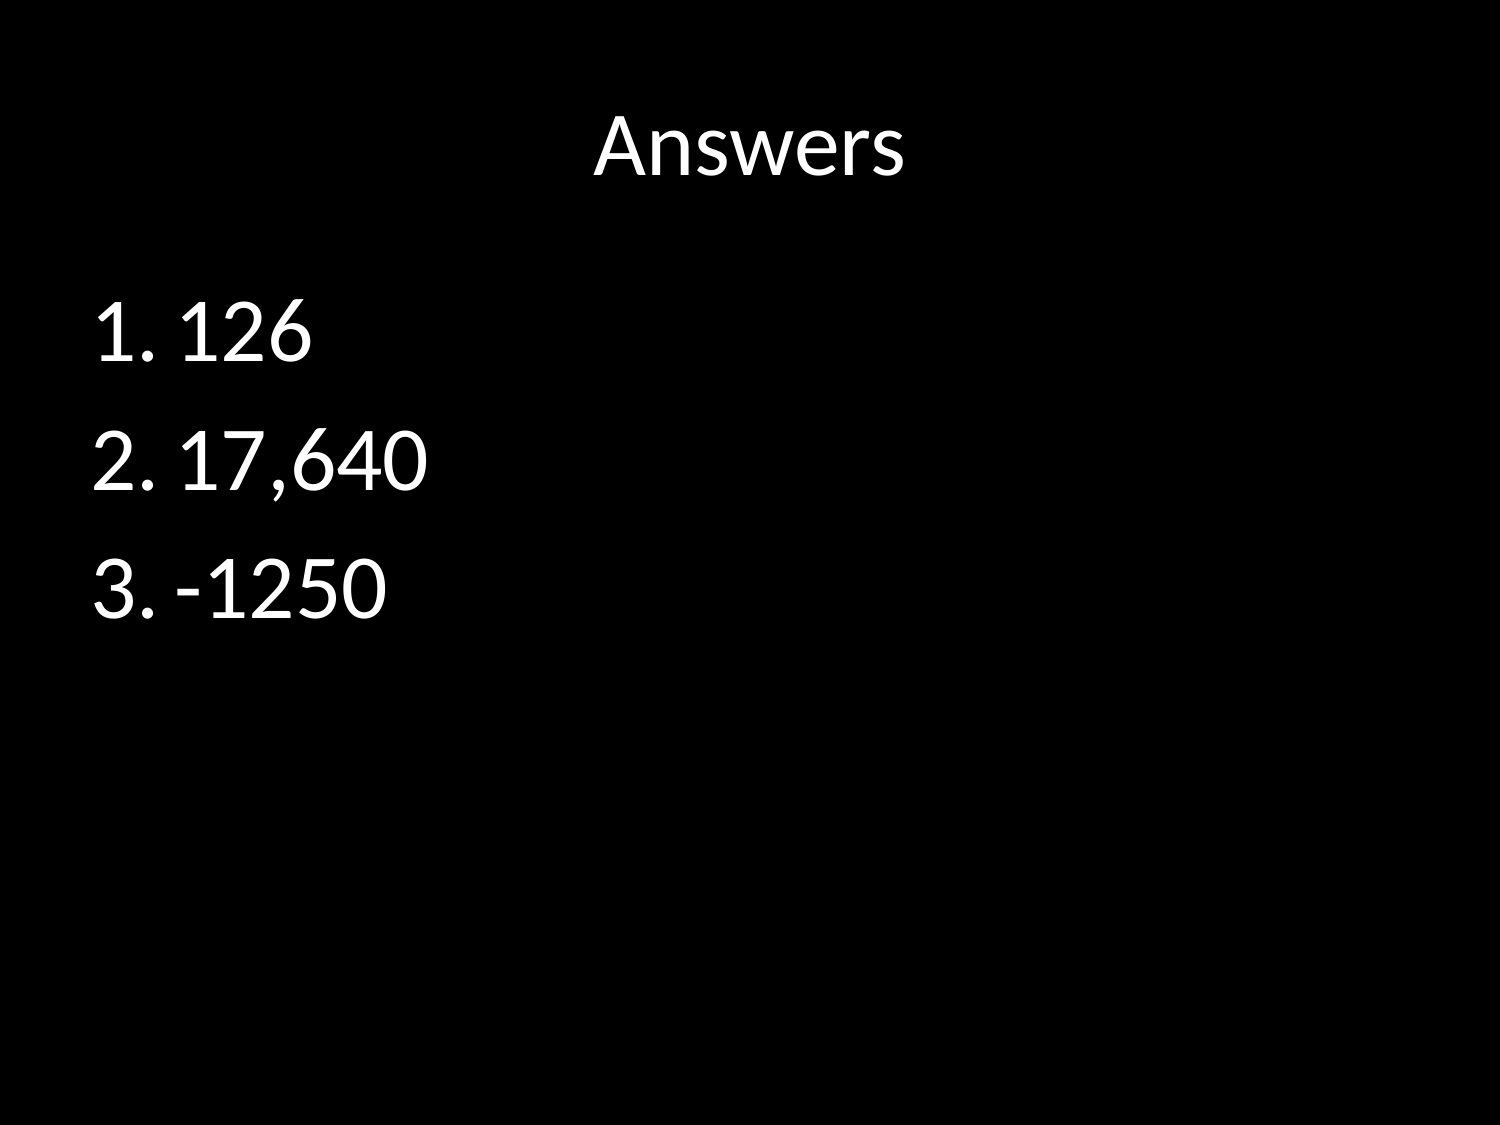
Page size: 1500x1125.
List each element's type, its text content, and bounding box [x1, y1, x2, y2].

list 126 17,640 -1250 [75, 262, 1425, 1005]
title Answers [75, 45, 1425, 233]
